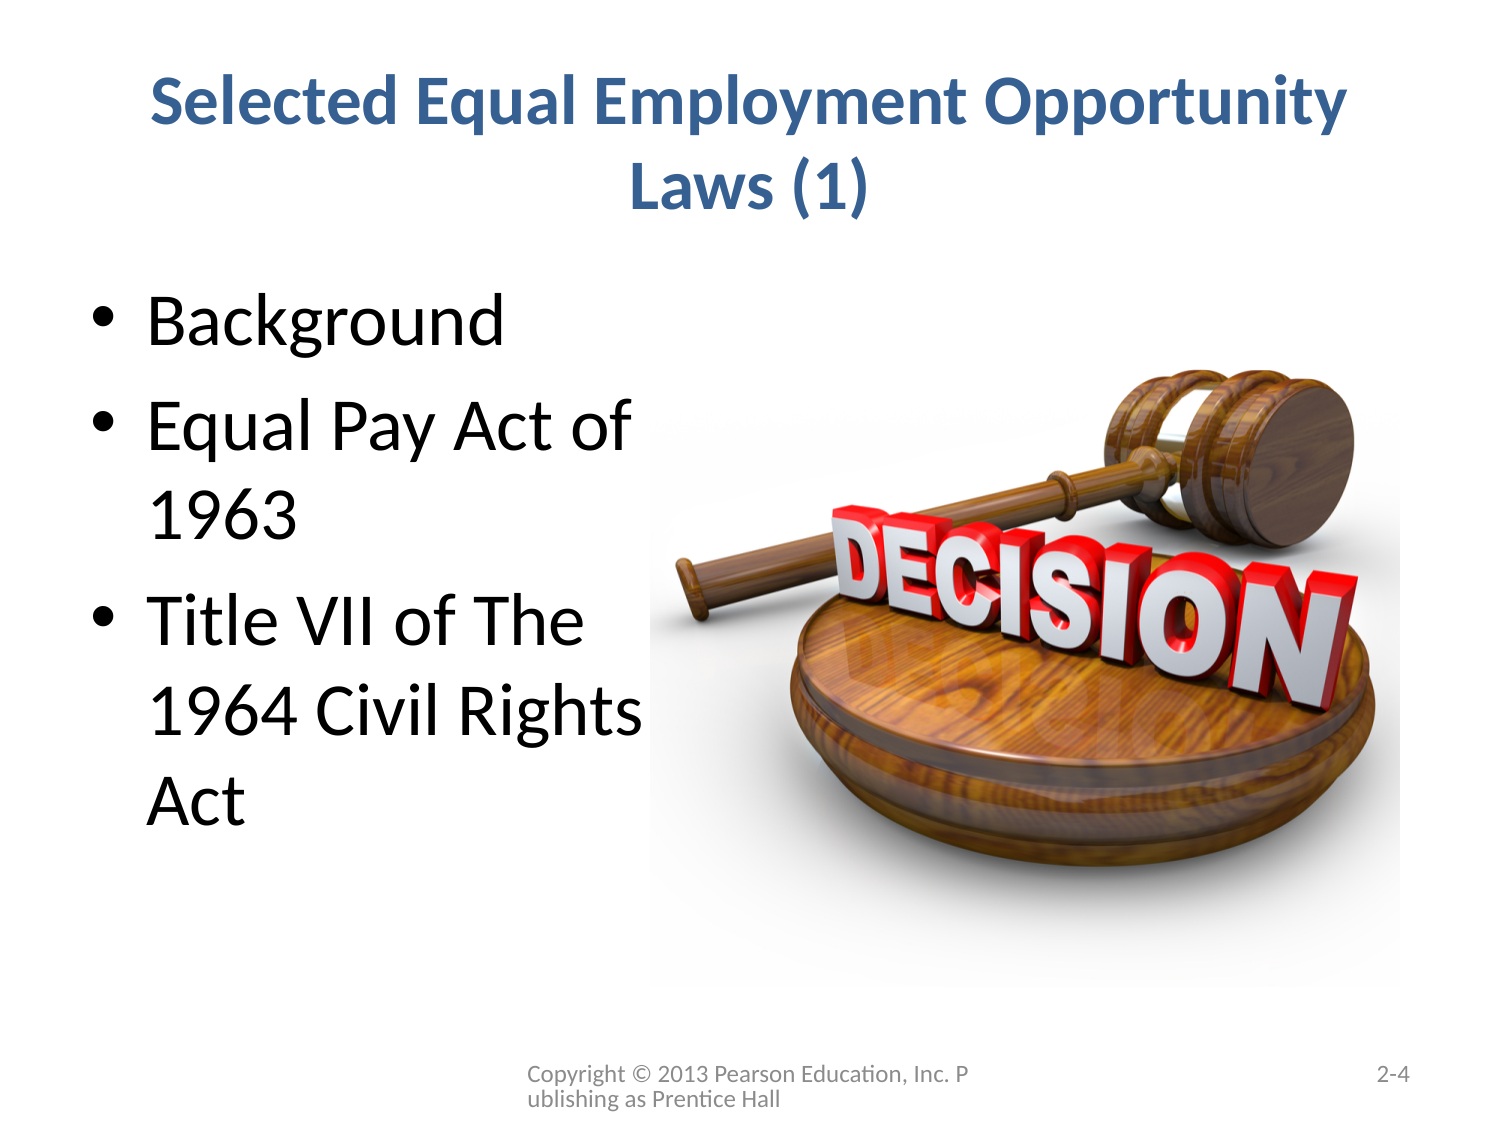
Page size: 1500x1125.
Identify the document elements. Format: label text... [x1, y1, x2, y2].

picture [649, 262, 1401, 987]
slide_number 2-4 [1074, 1042, 1425, 1103]
list Background Equal Pay Act of 1963 Title VII of The 1964 Civil Rights Act [75, 262, 750, 1005]
footer Copyright © 2013 Pearson Education, Inc. Publishing as Prentice Hall [512, 1042, 988, 1103]
title Selected Equal Employment Opportunity Laws (1) [75, 45, 1425, 233]
